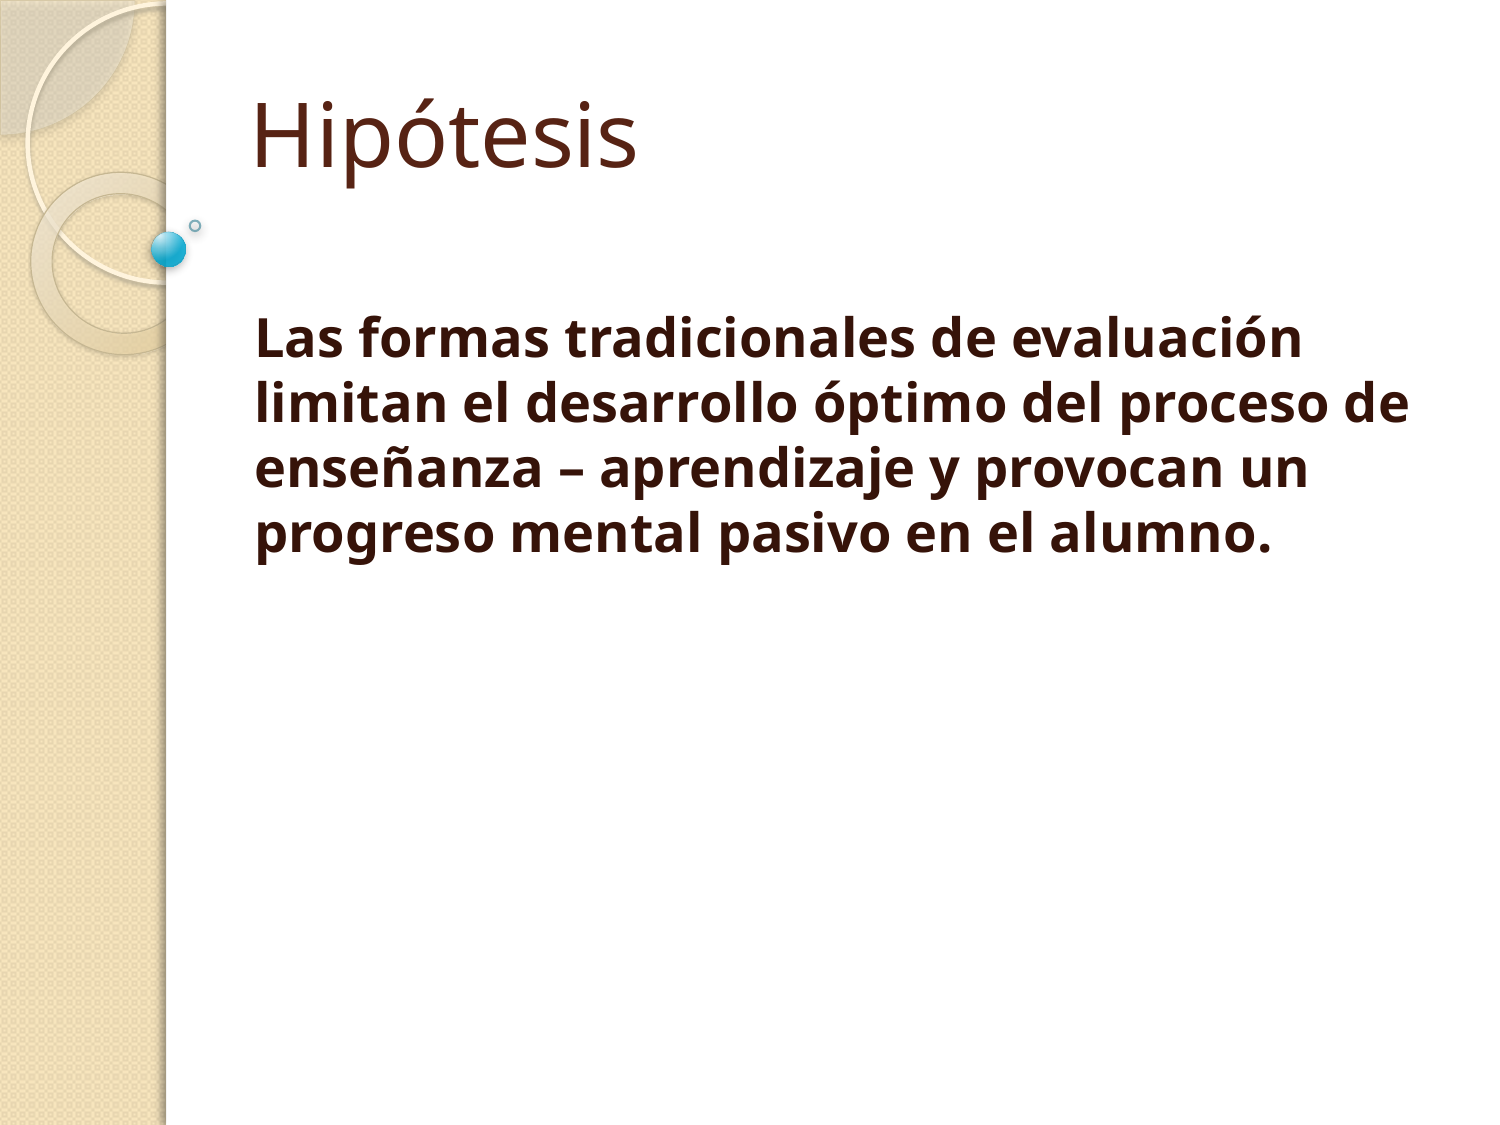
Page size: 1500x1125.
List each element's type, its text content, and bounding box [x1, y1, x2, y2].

subtitle Las formas tradicionales de evaluación limitan el desarrollo óptimo del proceso de enseñanza – aprendizaje y provocan un progreso mental pasivo en el alumno. [234, 303, 1450, 591]
title Hipótesis [234, 59, 1450, 301]
